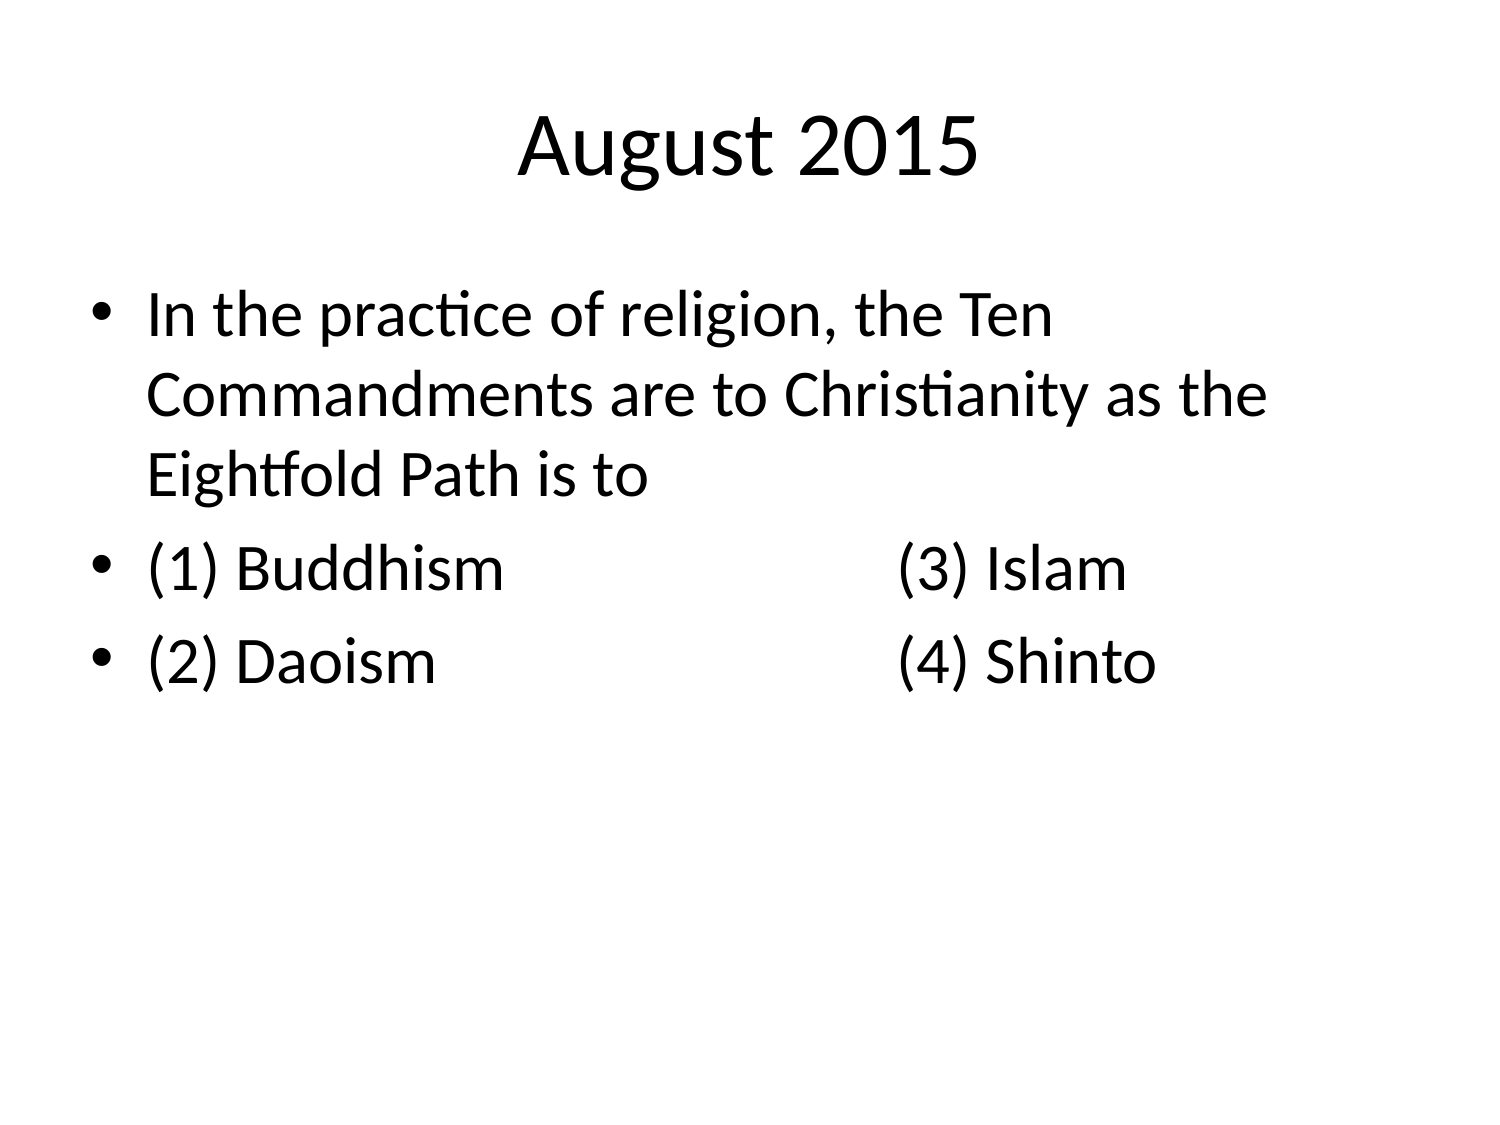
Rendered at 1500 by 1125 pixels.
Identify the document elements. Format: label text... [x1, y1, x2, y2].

list In the practice of religion, the Ten Commandments are to Christianity as the Eightfold Path is to (1) Buddhism (3) Islam (2) Daoism (4) Shinto [75, 262, 1425, 1005]
title August 2015 [75, 45, 1425, 233]
